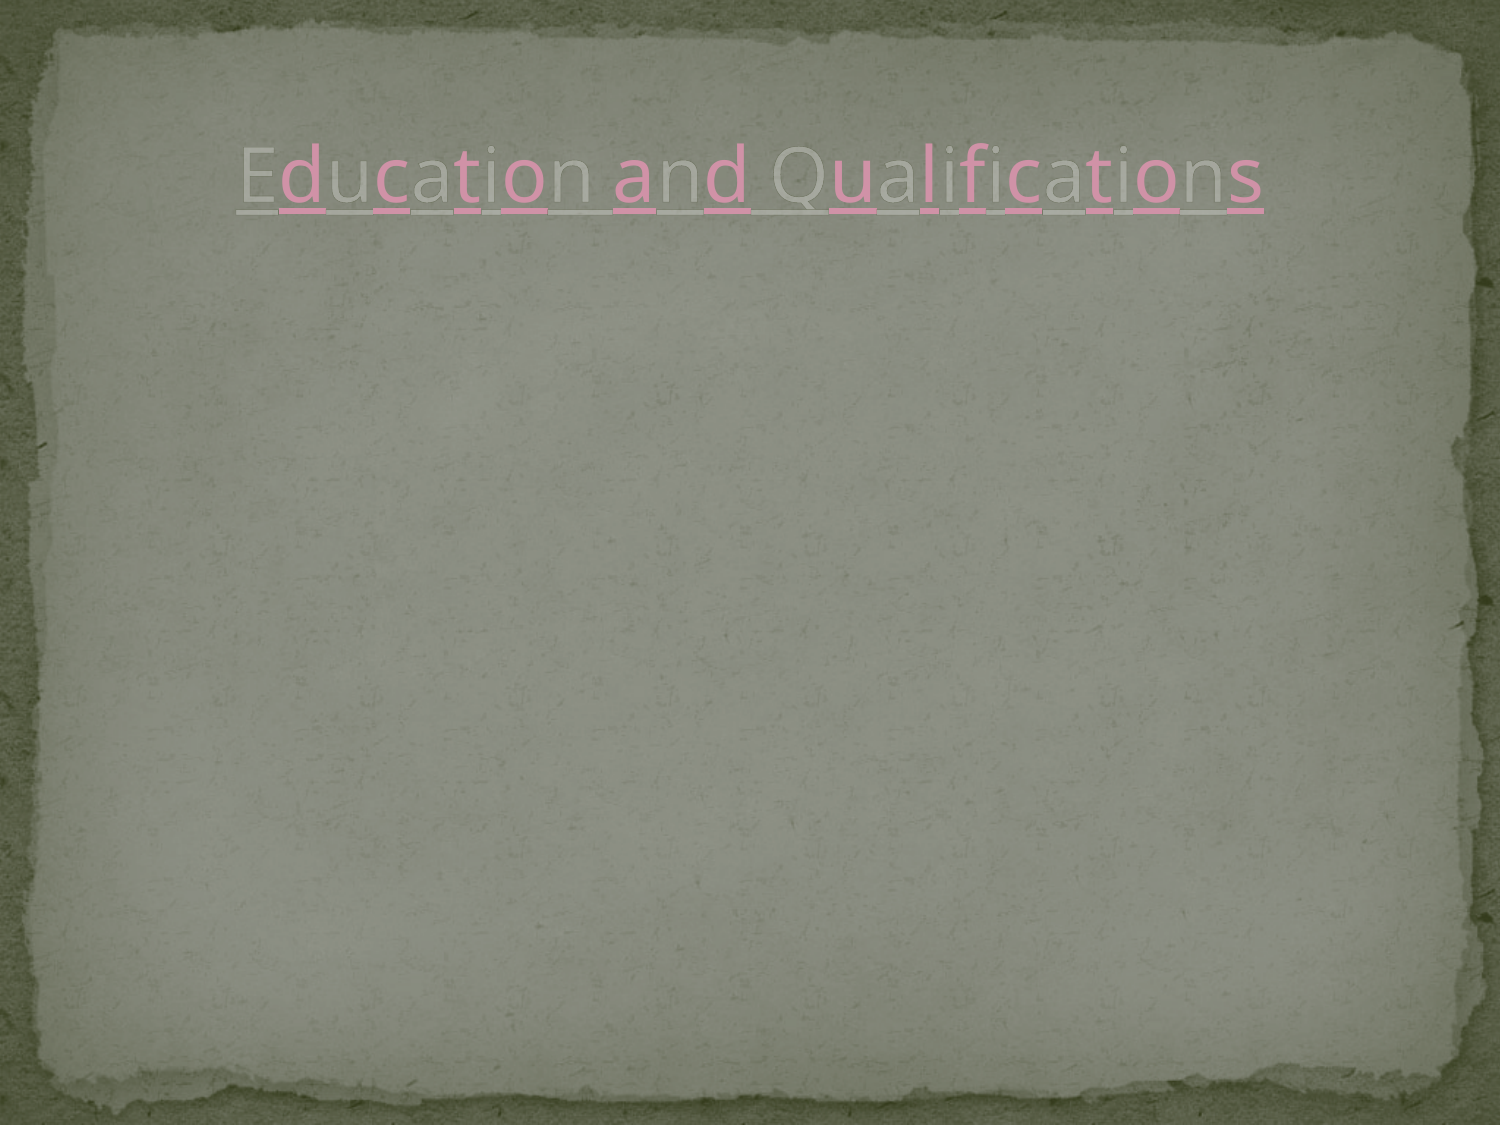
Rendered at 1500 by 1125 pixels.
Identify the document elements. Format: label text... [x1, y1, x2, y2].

title Education and Qualifications [74, 24, 1425, 225]
